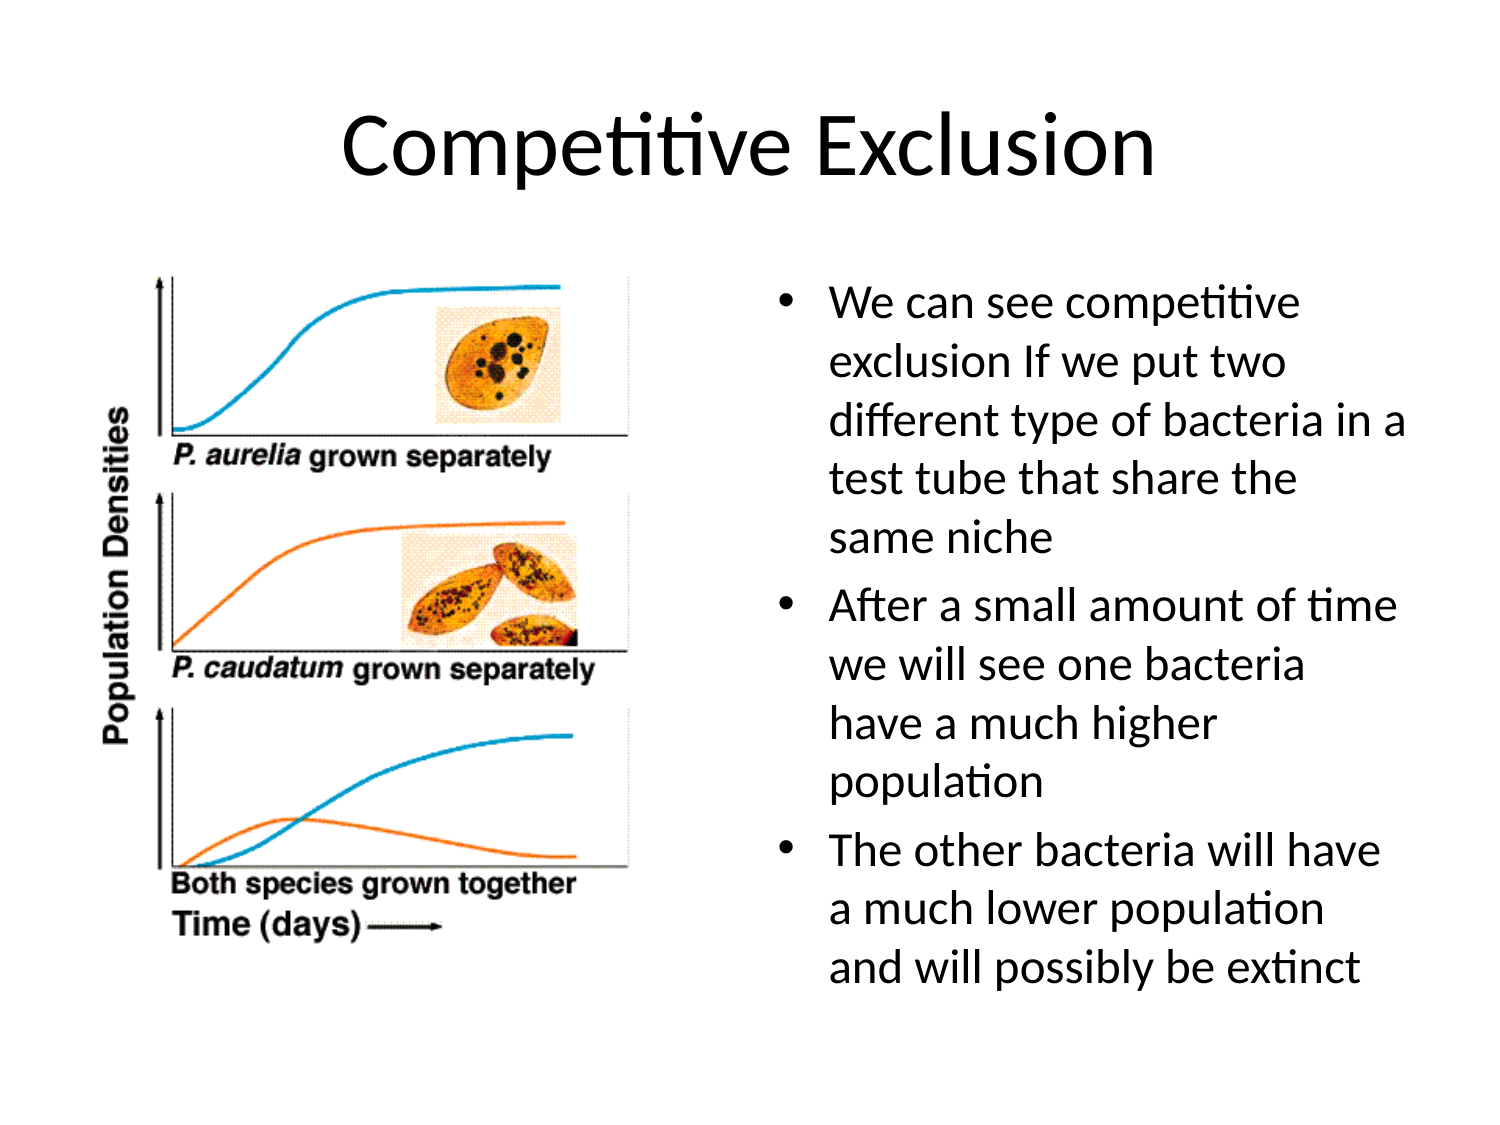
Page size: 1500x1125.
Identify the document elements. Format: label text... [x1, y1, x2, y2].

title Competitive Exclusion [75, 45, 1425, 233]
list We can see competitive exclusion If we put two different type of bacteria in a test tube that share the same niche After a small amount of time we will see one bacteria have a much higher population The other bacteria will have a much lower population and will possibly be extinct [762, 262, 1425, 1005]
picture [74, 249, 651, 976]
